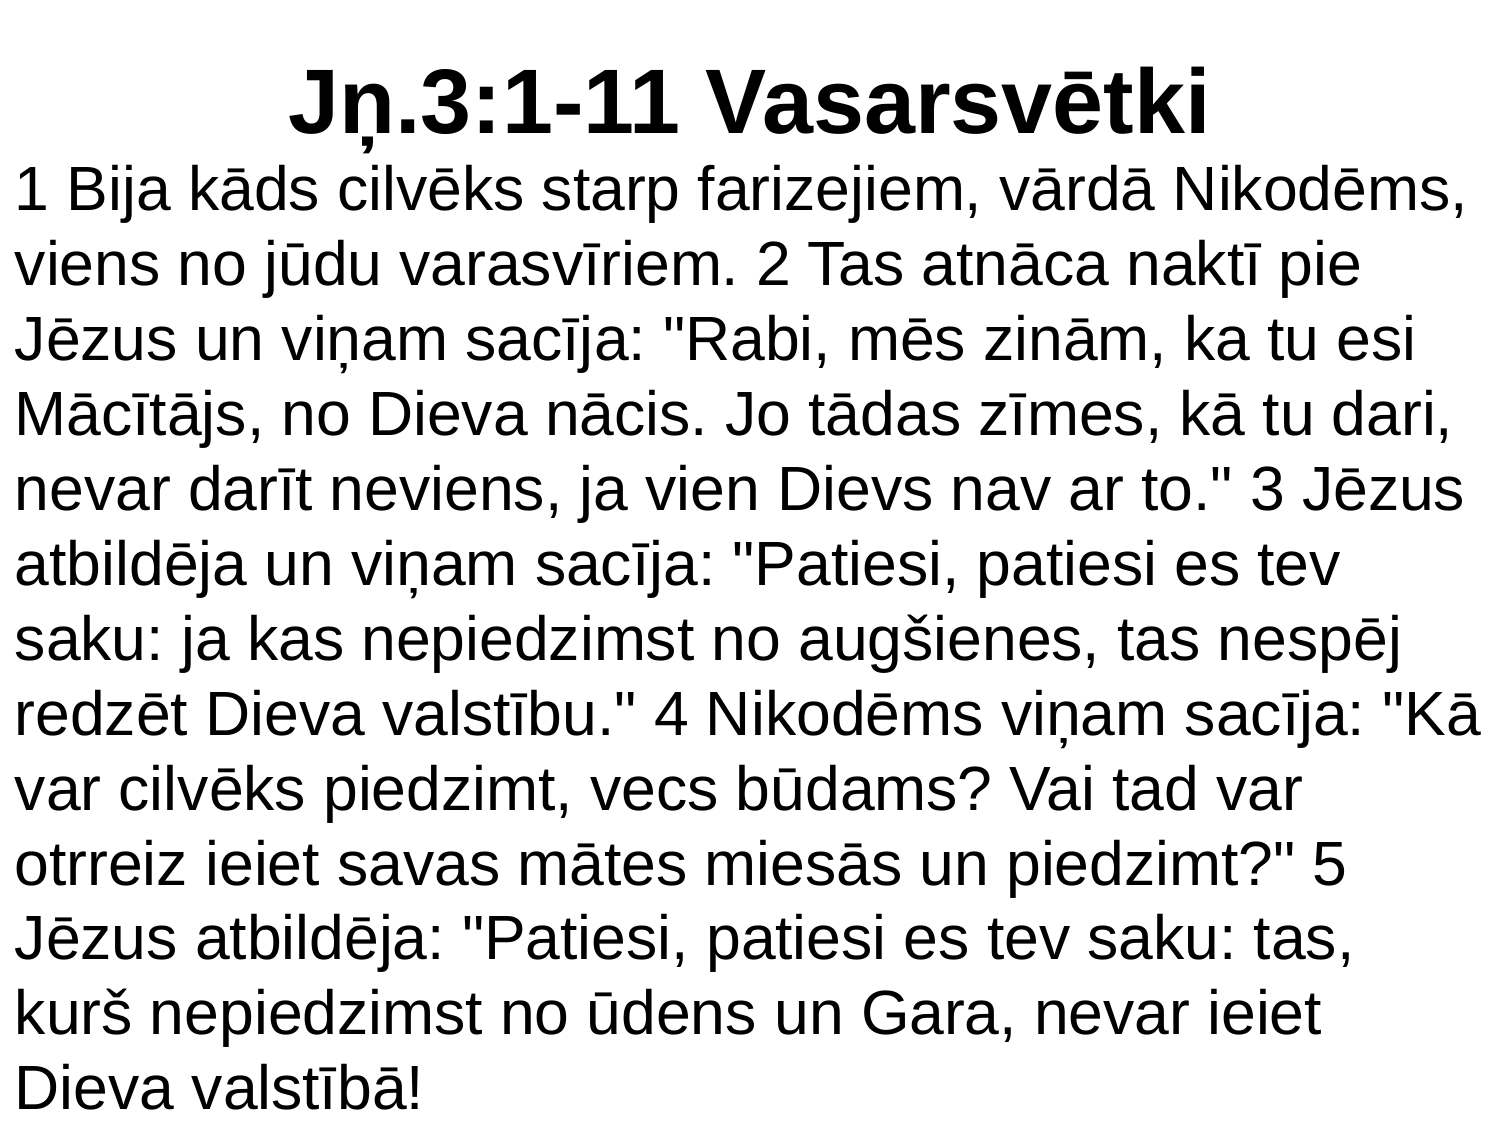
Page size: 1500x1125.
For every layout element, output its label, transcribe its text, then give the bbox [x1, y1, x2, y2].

title Jņ.3:1-11 Vasarsvētki [0, 8, 1500, 140]
text_box 1 Bija kāds cilvēks starp farizejiem, vārdā Nikodēms, viens no jūdu varasvīriem. 2 Tas atnāca naktī pie Jēzus un viņam sacīja: "Rabi, mēs zinām, ka tu esi Mācītājs, no Dieva nācis. Jo tādas zīmes, kā tu dari, nevar darīt neviens, ja vien Dievs nav ar to." 3 Jēzus atbildēja un viņam sacīja: "Patiesi, patiesi es tev saku: ja kas nepiedzimst no augšienes, tas nespēj redzēt Dieva valstību." 4 Nikodēms viņam sacīja: "Kā var cilvēks piedzimt, vecs būdams? Vai tad var otrreiz ieiet savas mātes miesās un piedzimt?" 5 Jēzus atbildēja: "Patiesi, patiesi es tev saku: tas, kurš nepiedzimst no ūdens un Gara, nevar ieiet Dieva valstībā! [0, 140, 1500, 1125]
